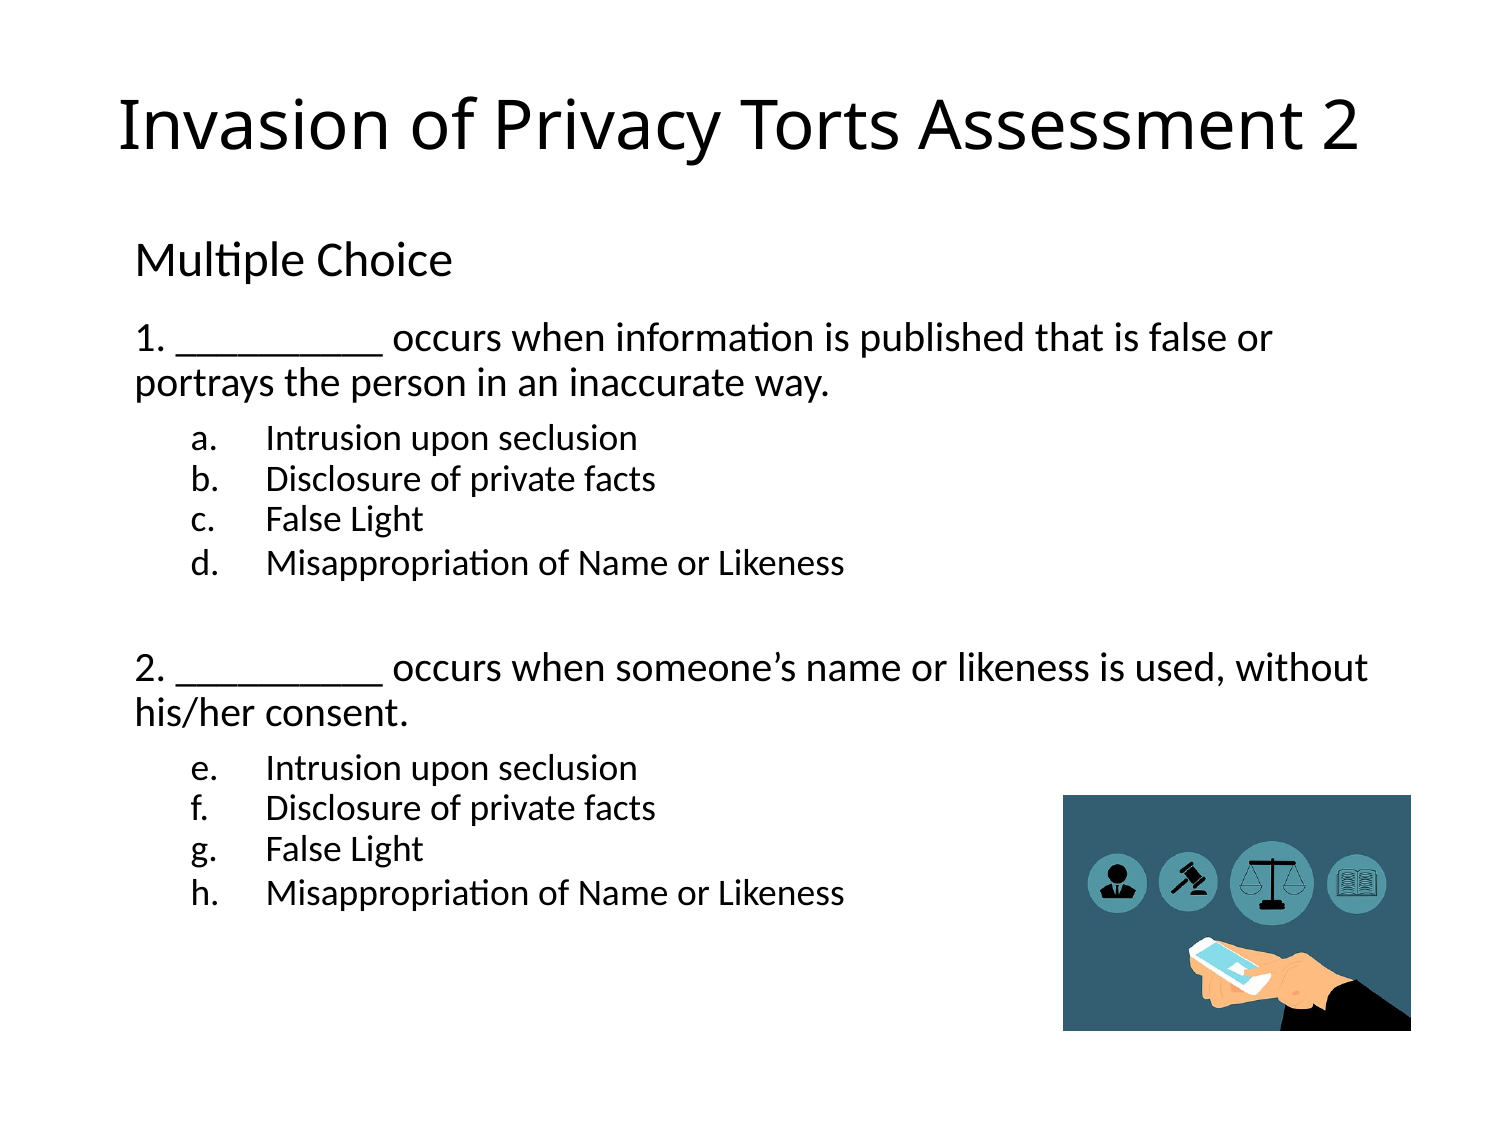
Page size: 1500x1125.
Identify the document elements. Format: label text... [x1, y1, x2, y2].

list Multiple Choice 1. __________ occurs when information is published that is false or portrays the person in an inaccurate way. Intrusion upon seclusion Disclosure of private facts False Light Misappropriation of Name or Likeness 2. __________ occurs when someone’s name or likeness is used, without his/her consent. Intrusion upon seclusion Disclosure of private facts False Light Misappropriation of Name or Likeness [109, 225, 1405, 966]
picture [1063, 795, 1411, 1031]
title Invasion of Privacy Torts Assessment 2 [102, 59, 1398, 278]
